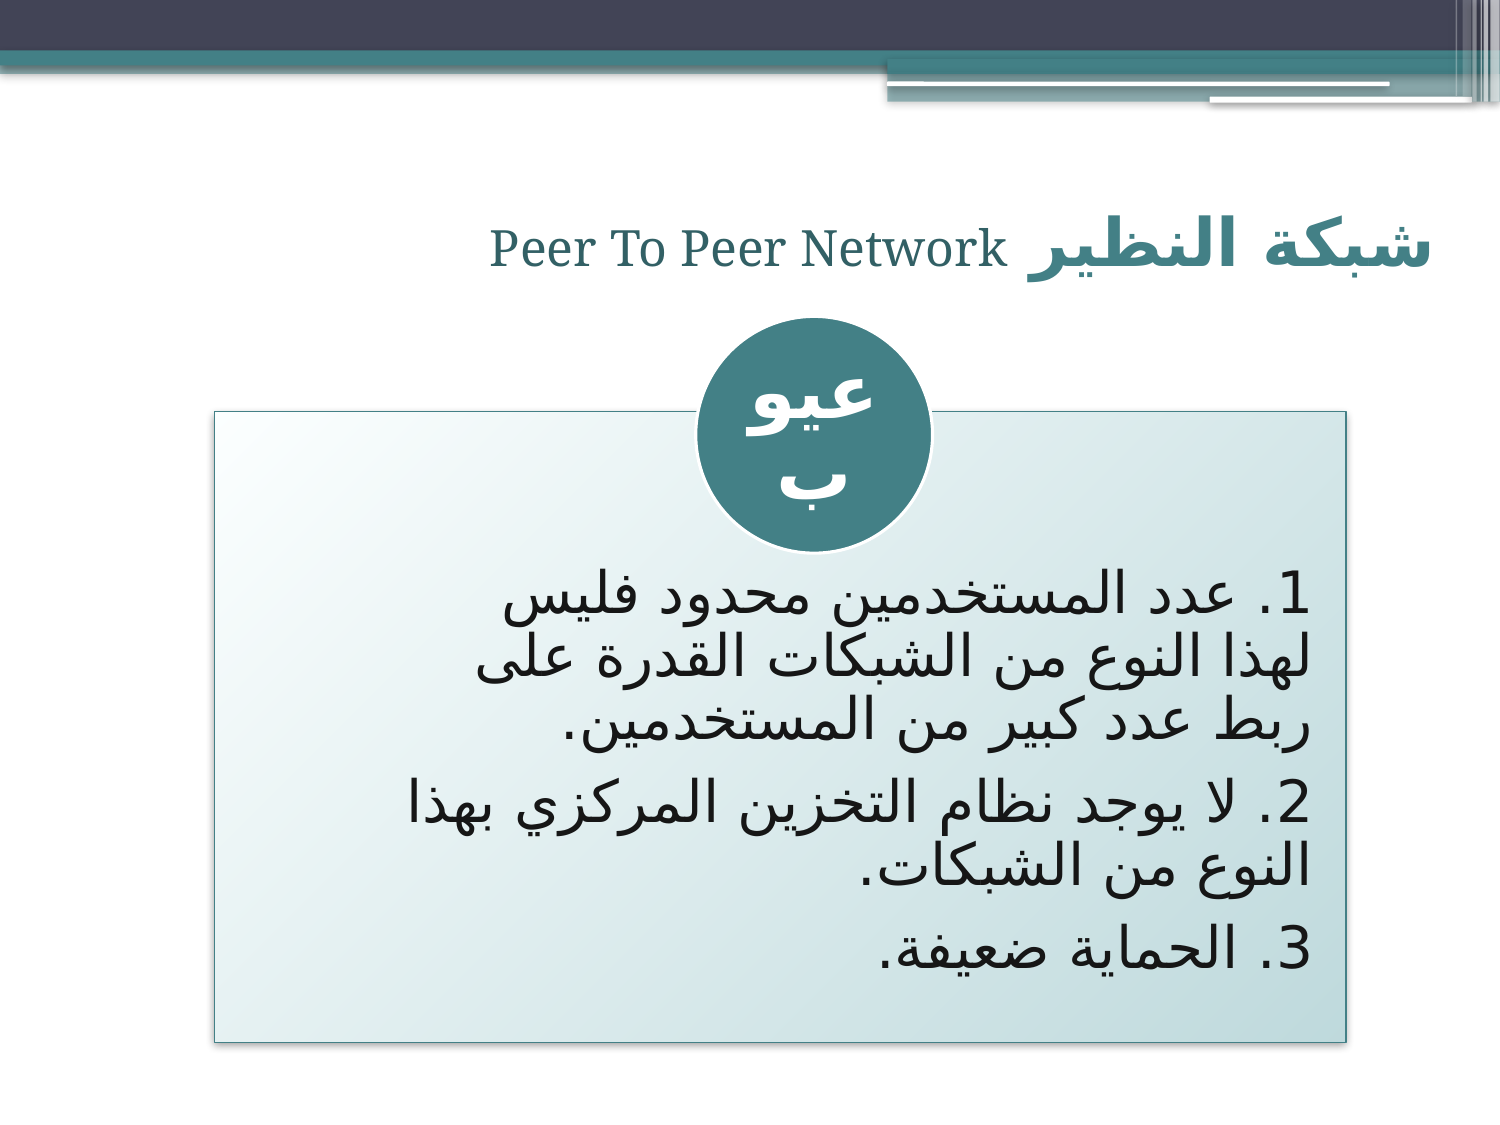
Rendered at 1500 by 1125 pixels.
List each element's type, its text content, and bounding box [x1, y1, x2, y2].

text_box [0, 316, 1407, 1044]
text_box شبكة النظير Peer To Peer Network [99, 152, 1450, 328]
